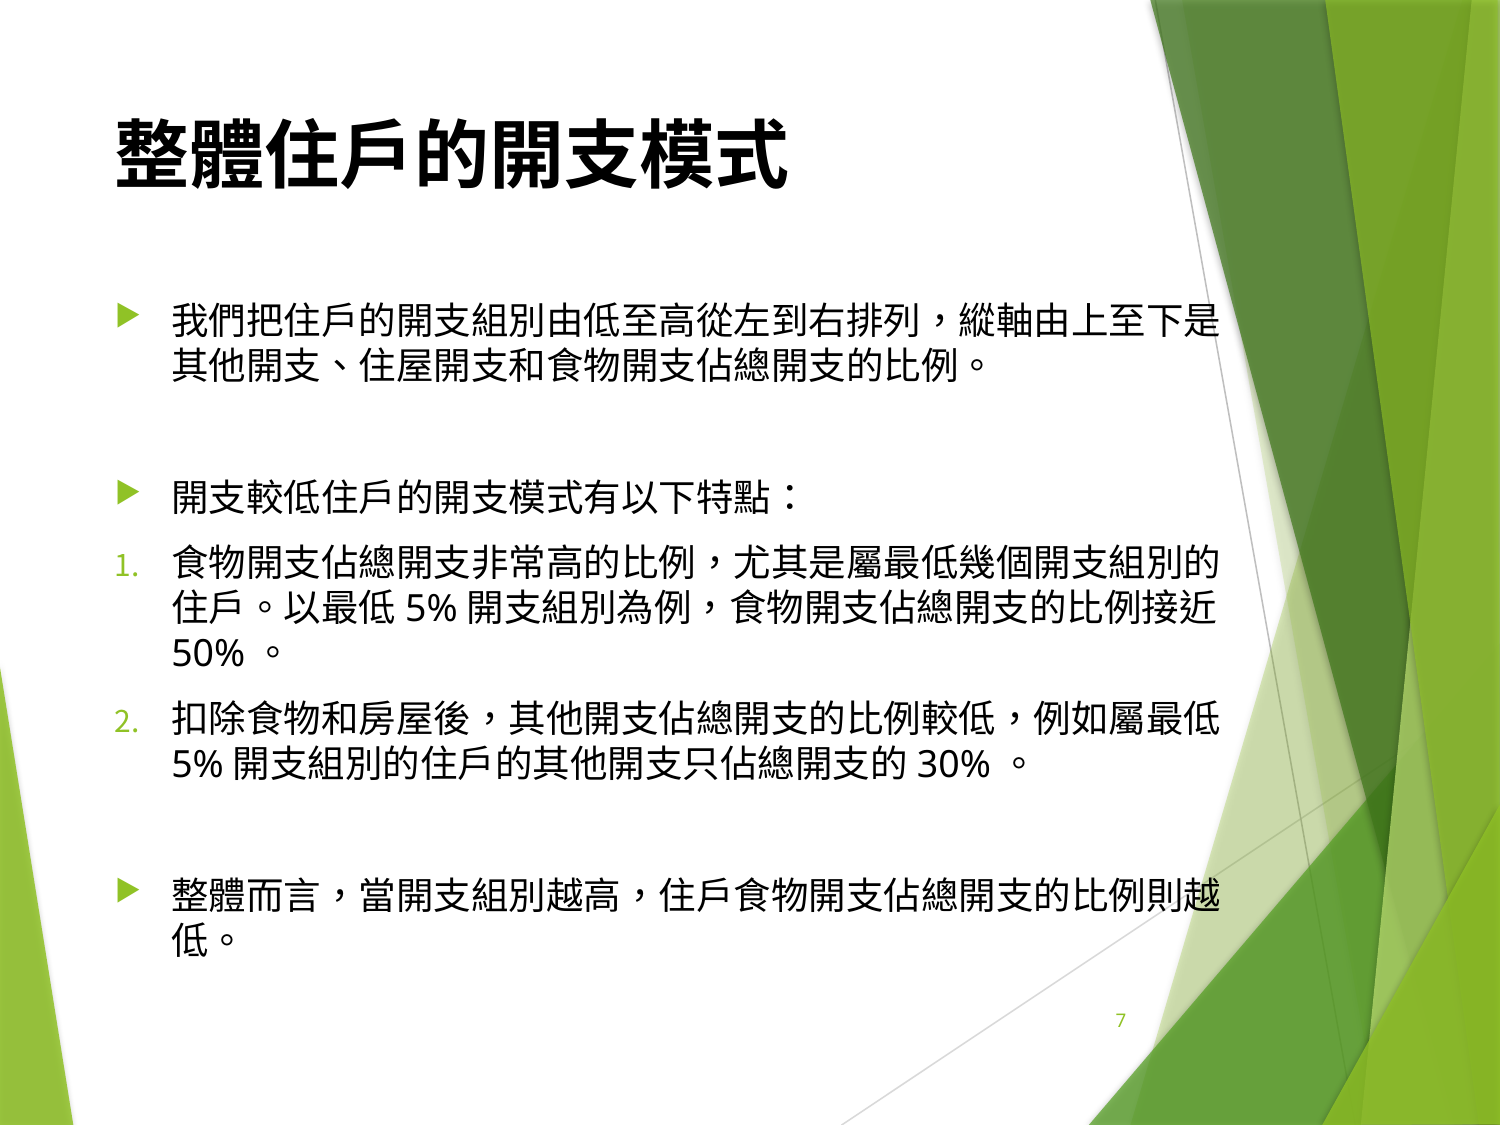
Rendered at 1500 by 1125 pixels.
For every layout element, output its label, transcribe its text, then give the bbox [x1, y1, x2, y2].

list 我們把住戶的開支組別由低至高從左到右排列，縱軸由上至下是其他開支、住屋開支和食物開支佔總開支的比例。 開支較低住户的開支模式有以下特點： 食物開支佔總開支非常高的比例，尤其是屬最低幾個開支組別的住戶。以最低5%開支組別為例，食物開支佔總開支的比例接近50%。 扣除食物和房屋後，其他開支佔總開支的比例較低，例如屬最低5%開支組別的住戶的其他開支只佔總開支的30%。 整體而言，當開支組別越高，住戶食物開支佔總開支的比例則越低。 [99, 289, 1241, 1064]
title 整體住戶的開支模式 [99, 99, 1142, 289]
slide_number 7 [1057, 991, 1142, 1051]
